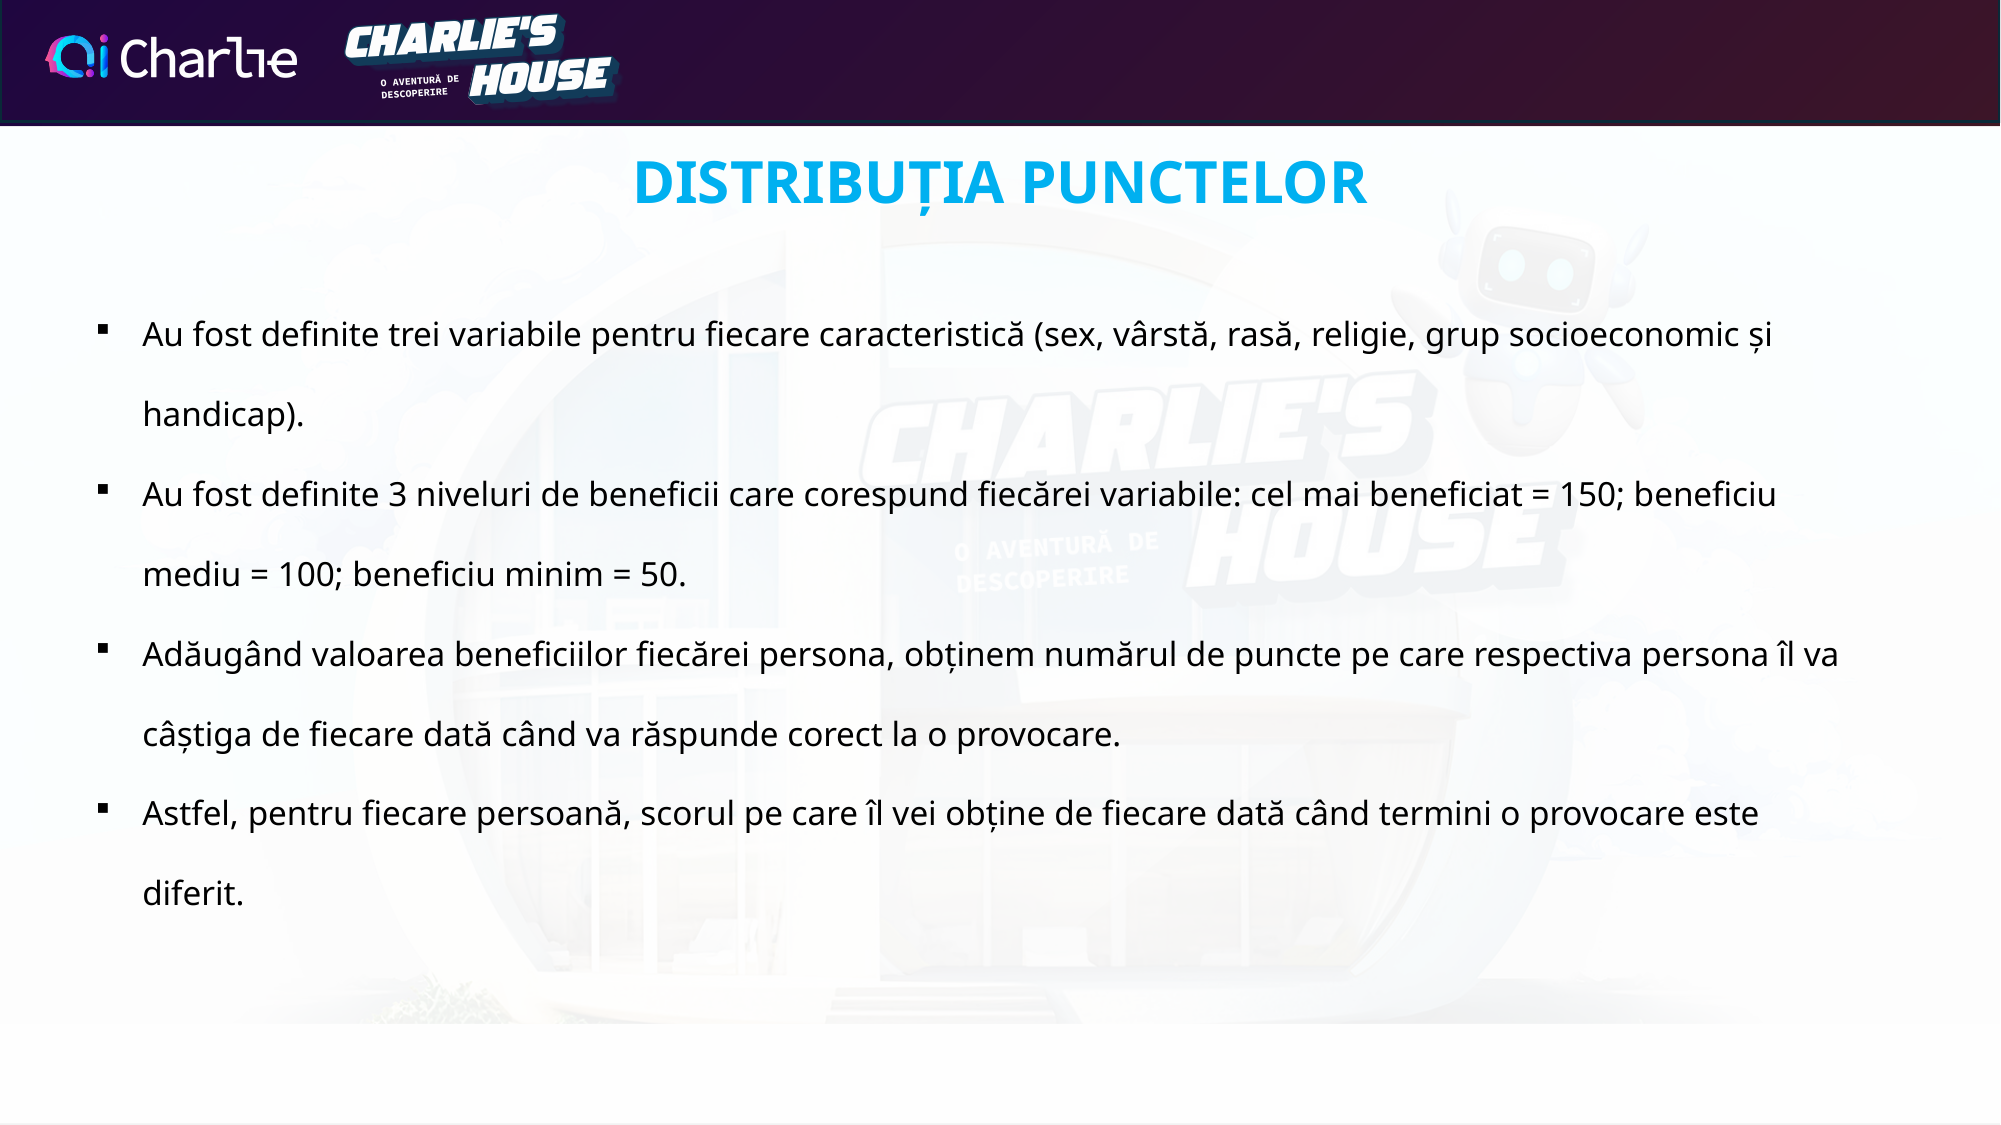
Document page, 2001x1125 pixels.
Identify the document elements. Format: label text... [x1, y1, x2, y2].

picture [45, 34, 297, 78]
text_box DISTRIBUȚIA PUNCTELOR [0, 137, 2000, 223]
text_box Au fost definite trei variabile pentru fiecare caracteristică (sex, vârstă, rasă, religie, grup socioeconomic și handicap). Au fost definite 3 niveluri de beneficii care corespund fiecărei variabile: cel mai beneficiat = 150; beneficiu mediu = 100; beneficiu minim = 50. Adăugând valoarea beneficiilor fiecărei persona, obținem numărul de puncte pe care respectiva persona îl va câștiga de fiecare dată când va răspunde corect la o provocare. Astfel, pentru fiecare persoană, scorul pe care îl vei obține de fiecare dată când termini o provocare este diferit. [80, 266, 1871, 920]
picture [344, 13, 625, 112]
